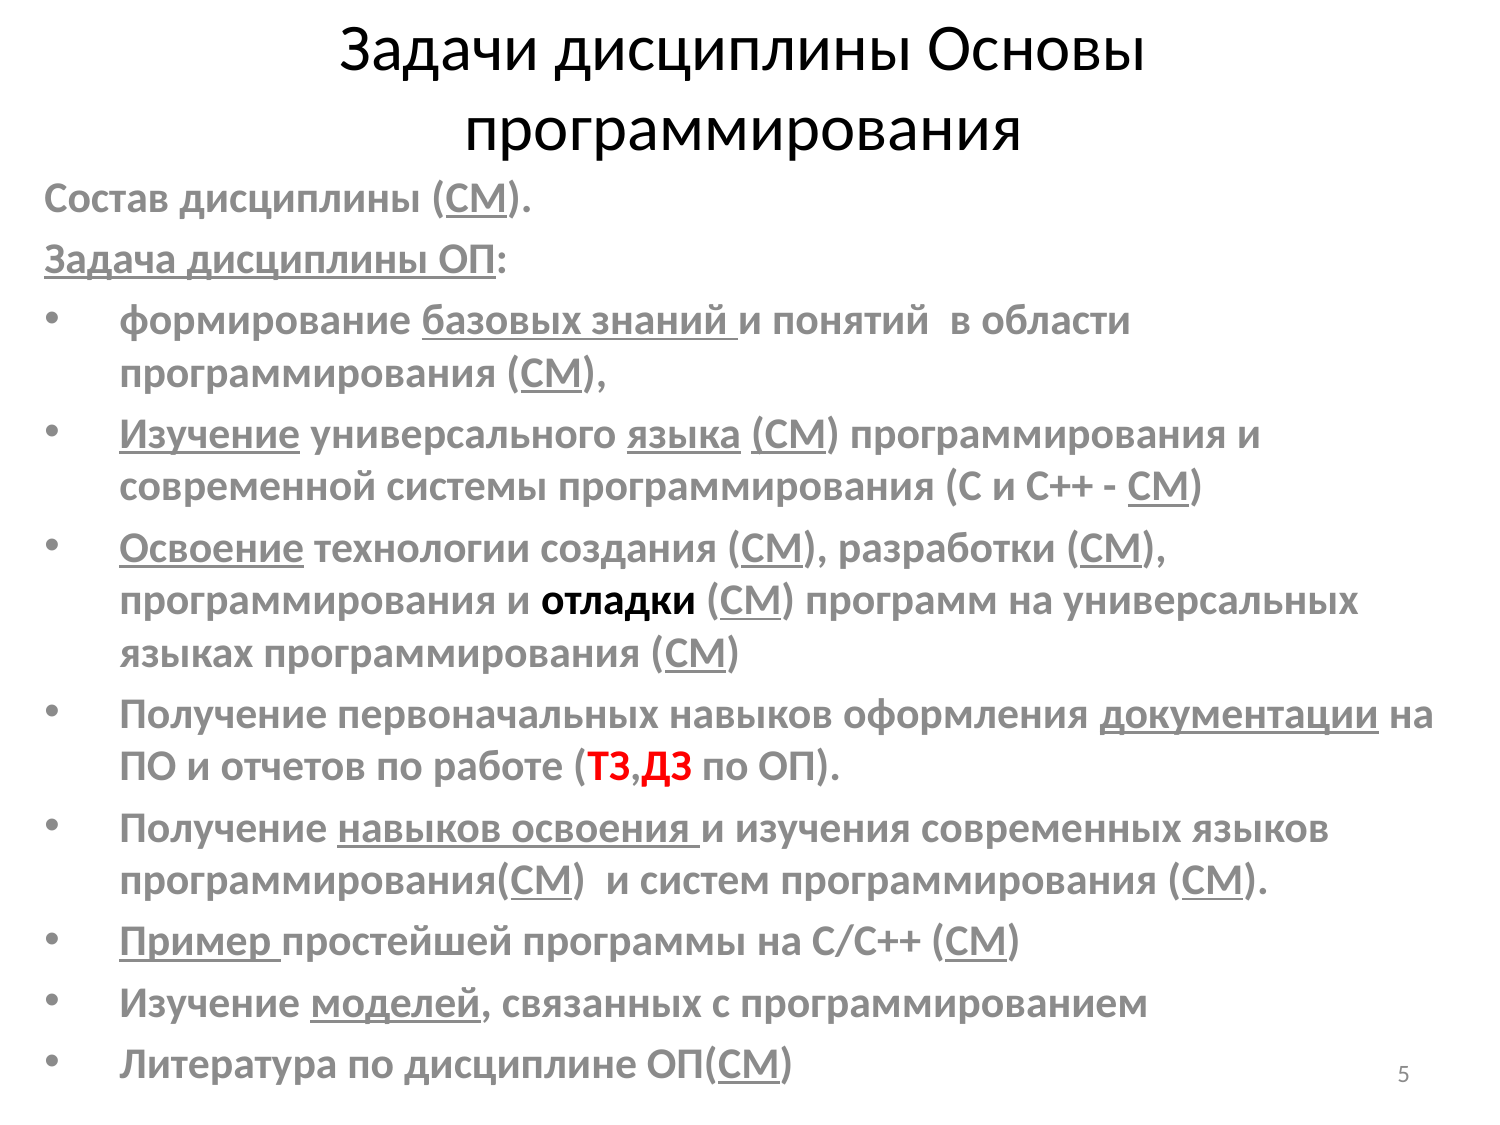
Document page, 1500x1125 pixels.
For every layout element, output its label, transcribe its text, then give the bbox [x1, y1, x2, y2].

slide_number 5 [1074, 1042, 1425, 1103]
text_box Состав дисциплины (СМ). Задача дисциплины ОП: формирование базовых знаний и понятий в области программирования (СМ), Изучение универсального языка (СМ) программирования и современной системы программирования (С и С++ - СМ) Освоение технологии создания (СМ), разработки (СМ), программирования и отладки (СМ) программ на универсальных языках программирования (СМ) Получение первоначальных навыков оформления документации на ПО и отчетов по работе (ТЗ,ДЗ по ОП). Получение навыков освоения и изучения современных языков программирования(СМ) и систем программирования (СМ). Пример простейшей программы на С/С++ (СМ) Изучение моделей, связанных с программированием Литература по дисциплине ОП(СМ) [29, 160, 1453, 1047]
title Задачи дисциплины Основы программирования [135, 19, 1353, 149]
